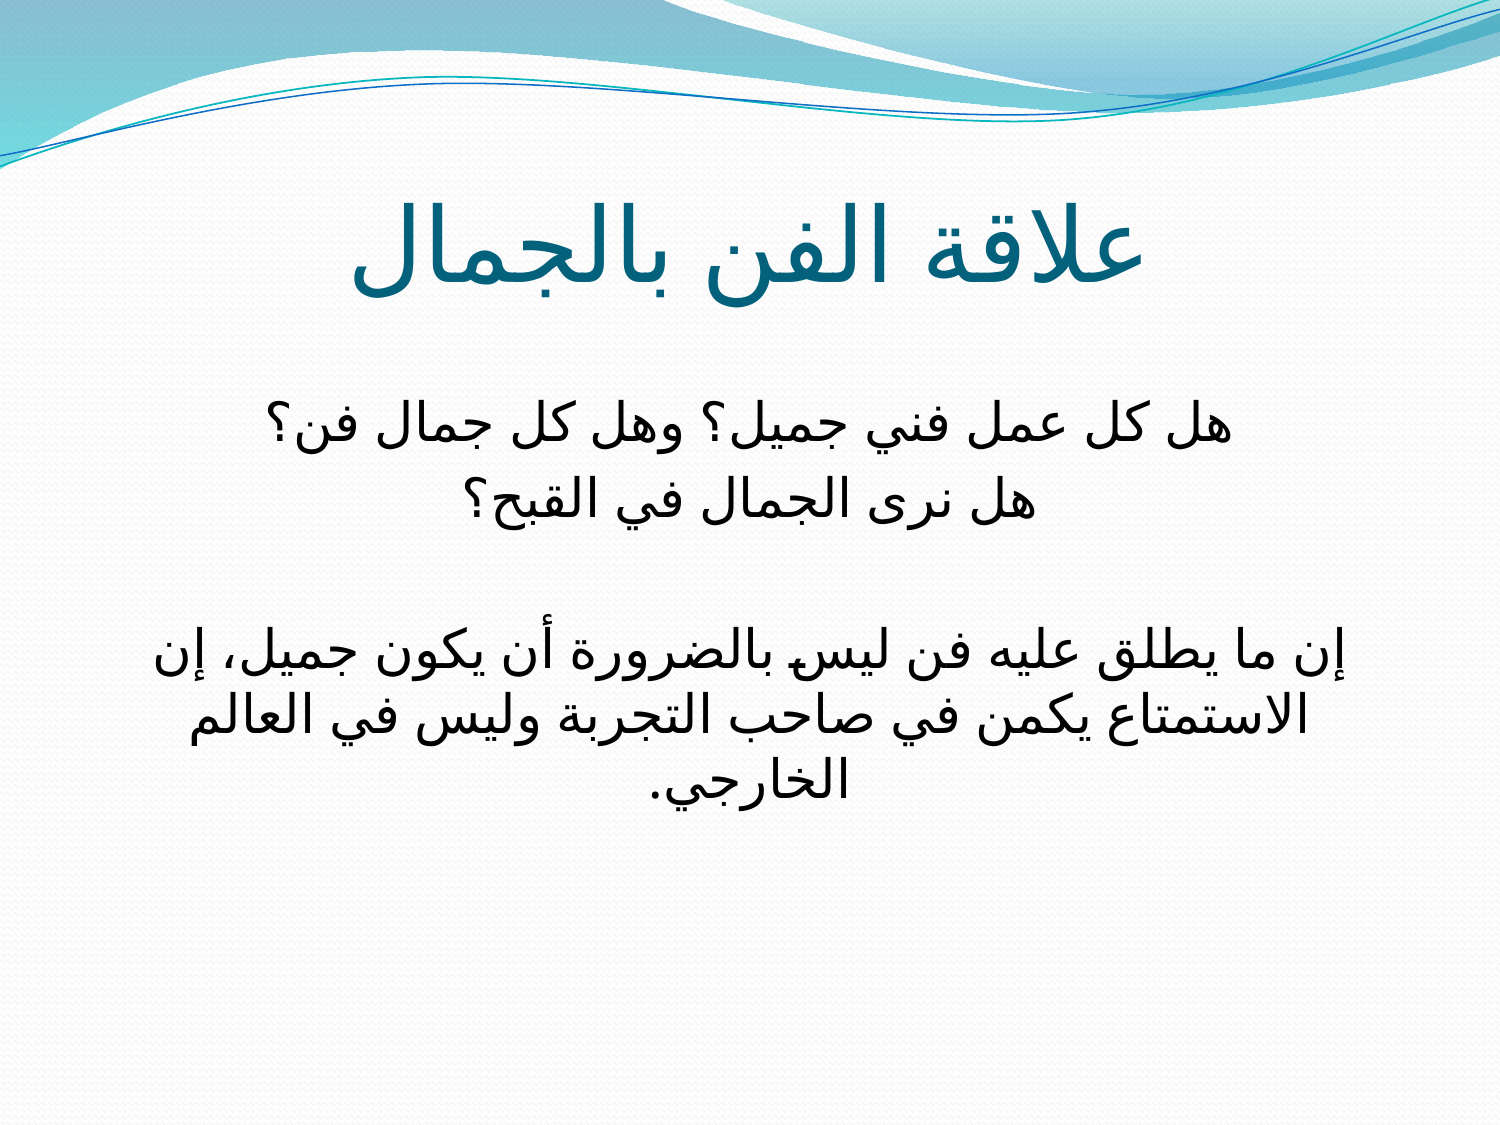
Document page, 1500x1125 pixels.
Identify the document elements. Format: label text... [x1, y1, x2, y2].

title علاقة الفن بالجمال [75, 115, 1425, 303]
list هل كل عمل فني جميل؟ وهل كل جمال فن؟ هل نرى الجمال في القبح؟ إن ما يطلق عليه فن ليس بالضرورة أن يكون جميل، إن الاستمتاع يكمن في صاحب التجربة وليس في العالم الخارجي. [75, 380, 1425, 1100]
